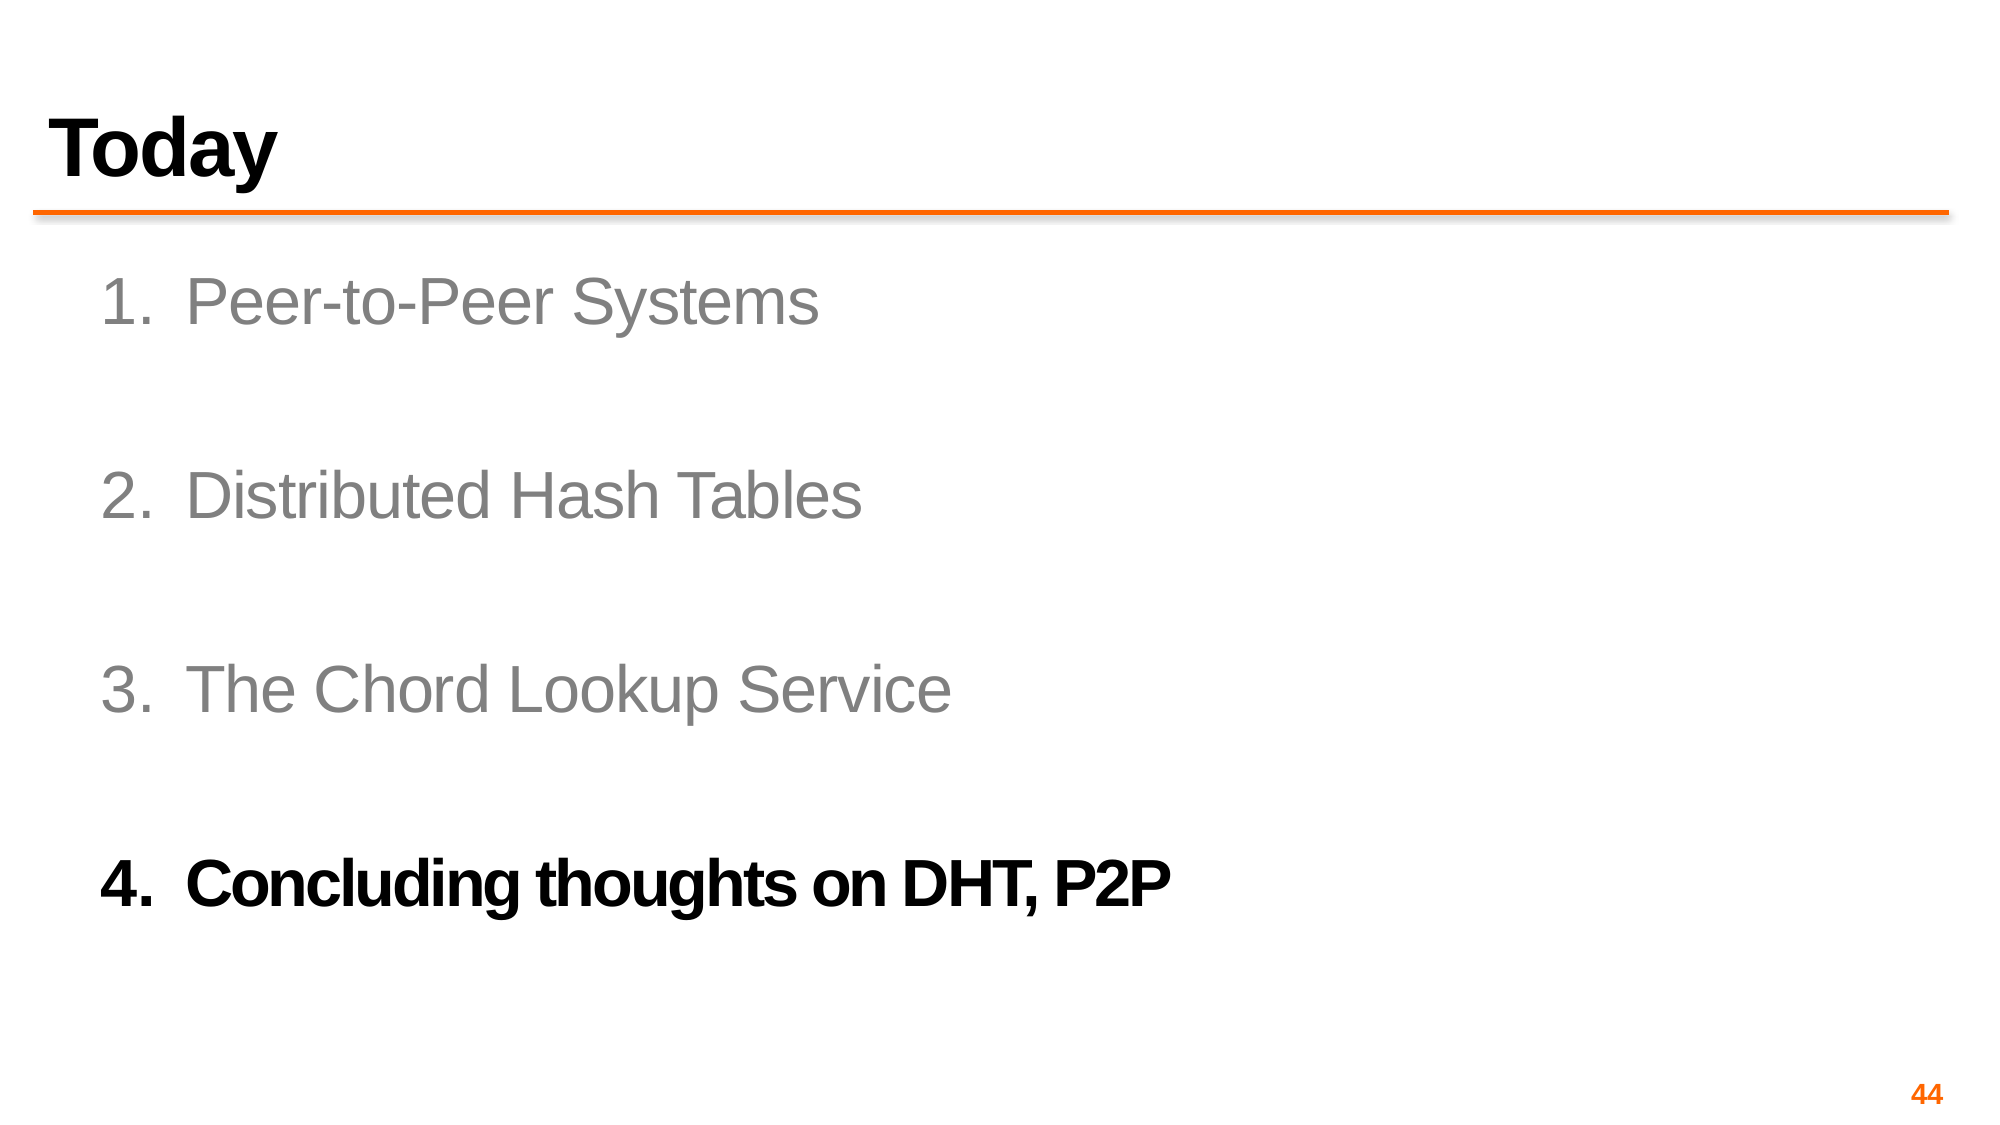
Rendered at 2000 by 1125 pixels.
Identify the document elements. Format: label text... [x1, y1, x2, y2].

title Today [33, 24, 1950, 201]
slide_number 44 [1482, 1074, 1950, 1110]
list Peer-to-Peer Systems Distributed Hash Tables The Chord Lookup Service Concluding thoughts on DHT, P2P [94, 260, 1950, 1063]
